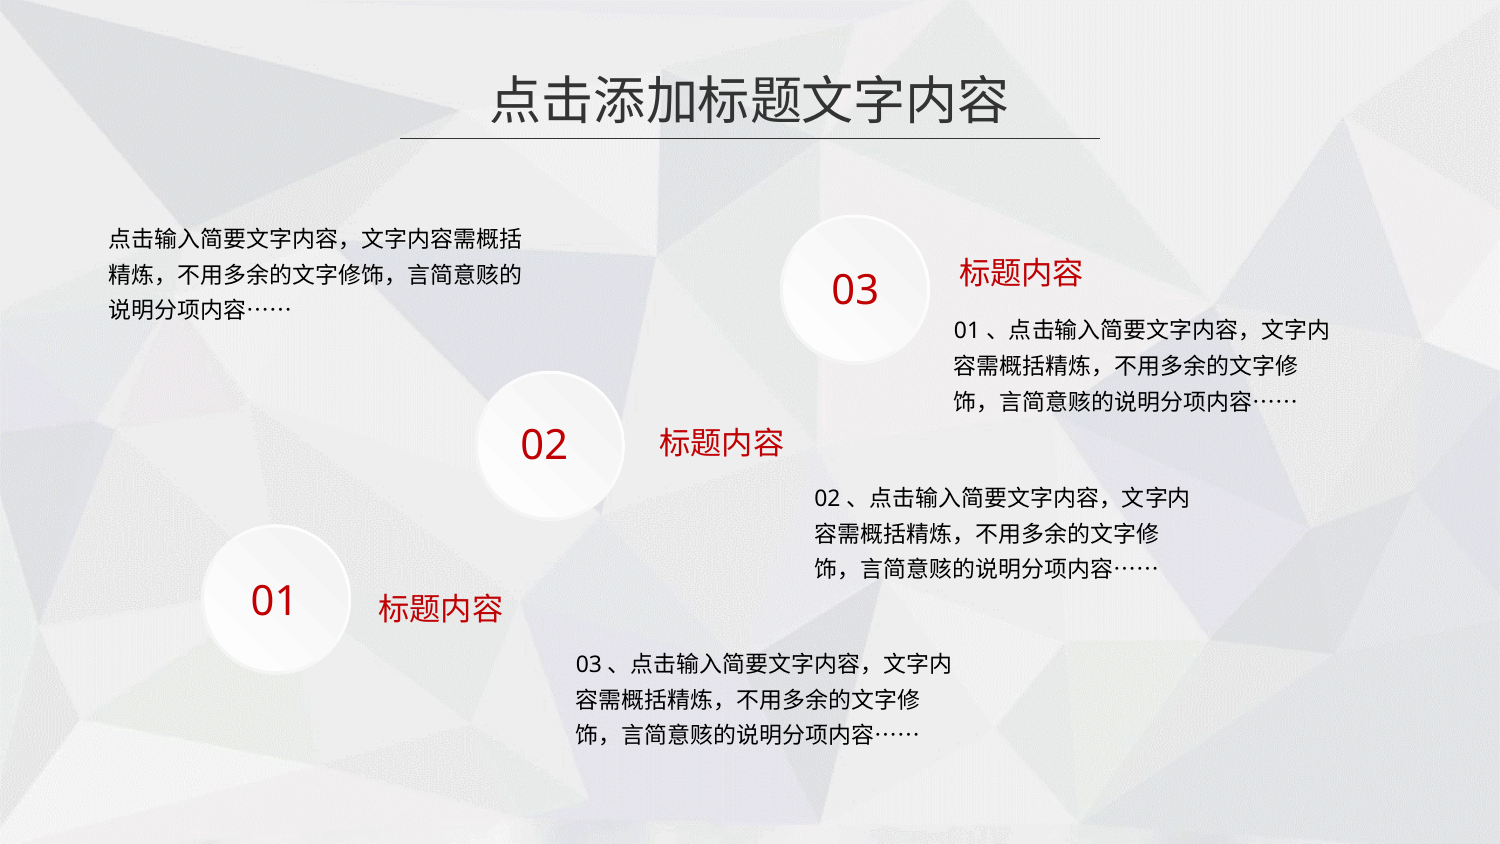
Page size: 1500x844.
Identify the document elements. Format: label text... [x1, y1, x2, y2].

picture [0, 0, 1500, 844]
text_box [200, 524, 352, 675]
text_box 标题内容 [944, 252, 1100, 298]
text_box 03、点击输入简要文字内容，文字内容需概括精炼，不用多余的文字修饰，言简意赅的说明分项内容…… [561, 633, 975, 756]
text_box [779, 214, 931, 365]
text_box 标题内容 [644, 421, 800, 468]
text_box 点击输入简要文字内容，文字内容需概括精炼，不用多余的文字修饰，言简意赅的说明分项内容…… [93, 209, 550, 331]
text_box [474, 370, 626, 521]
text_box 标题内容 [363, 587, 519, 634]
text_box 02、点击输入简要文字内容，文字内容需概括精炼，不用多余的文字修饰，言简意赅的说明分项内容…… [799, 468, 1213, 590]
text_box 01、点击输入简要文字内容，文字内容需概括精炼，不用多余的文字修饰，言简意赅的说明分项内容…… [939, 300, 1353, 422]
text_box 点击添加标题文字内容 [472, 60, 1028, 135]
